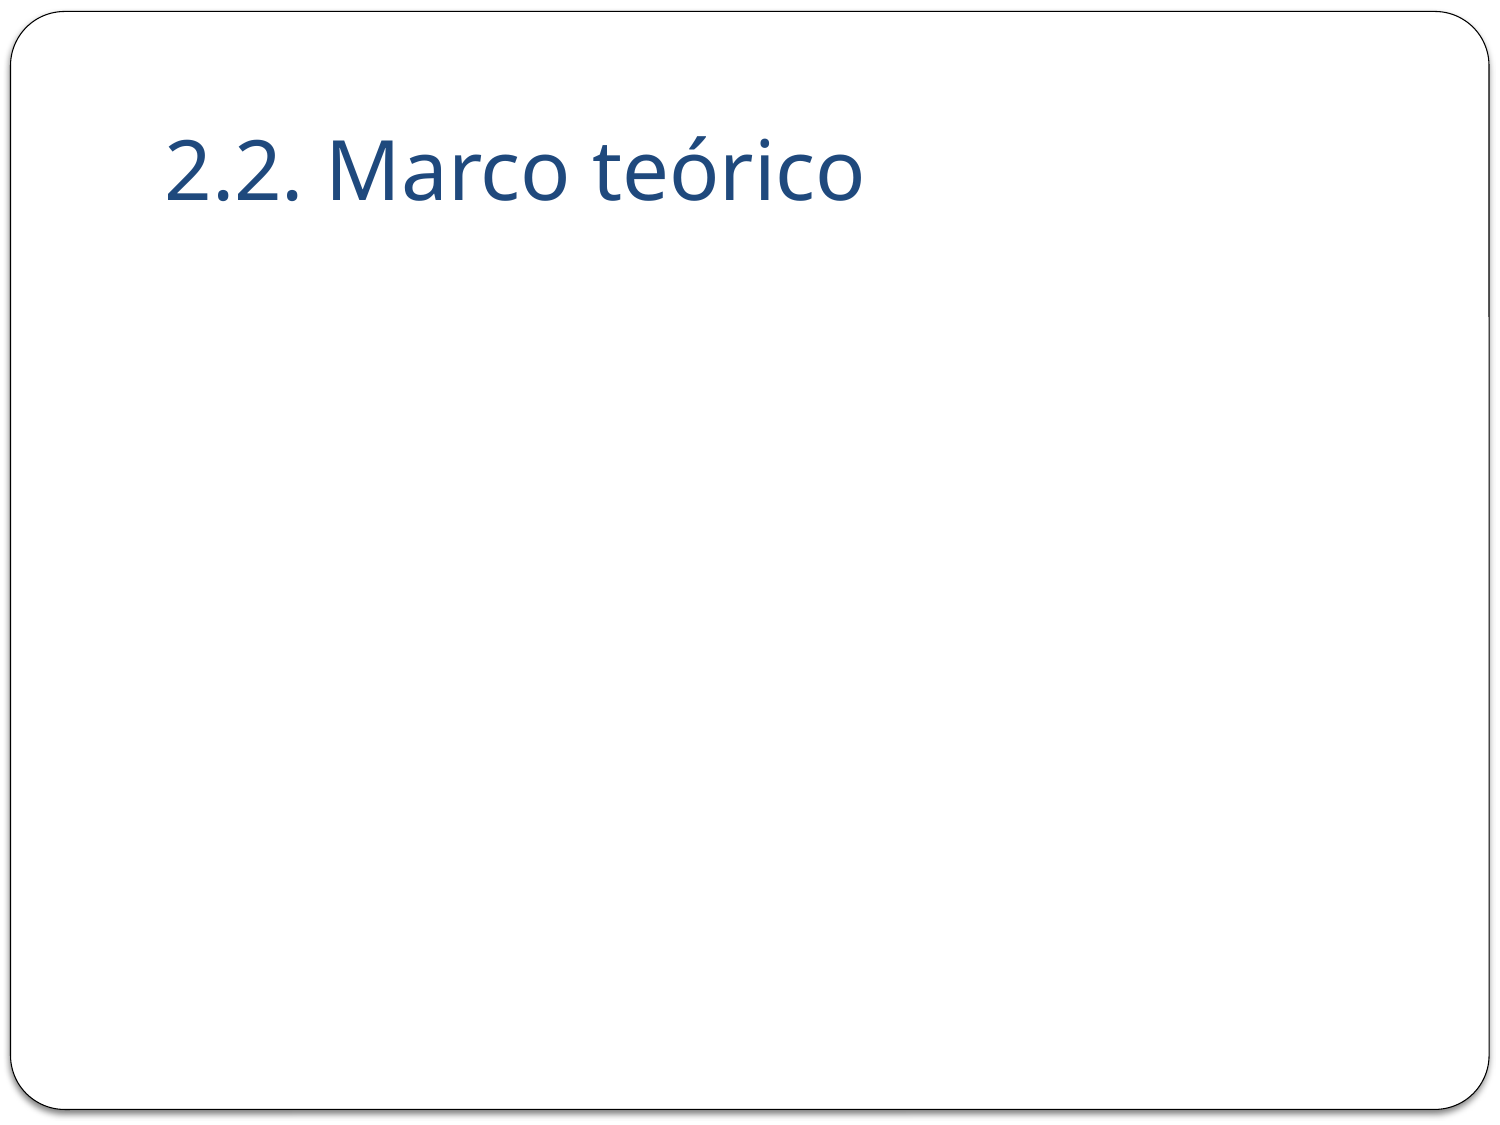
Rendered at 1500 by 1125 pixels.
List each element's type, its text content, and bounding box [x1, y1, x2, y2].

title 2.2. Marco teórico [150, 45, 1425, 233]
